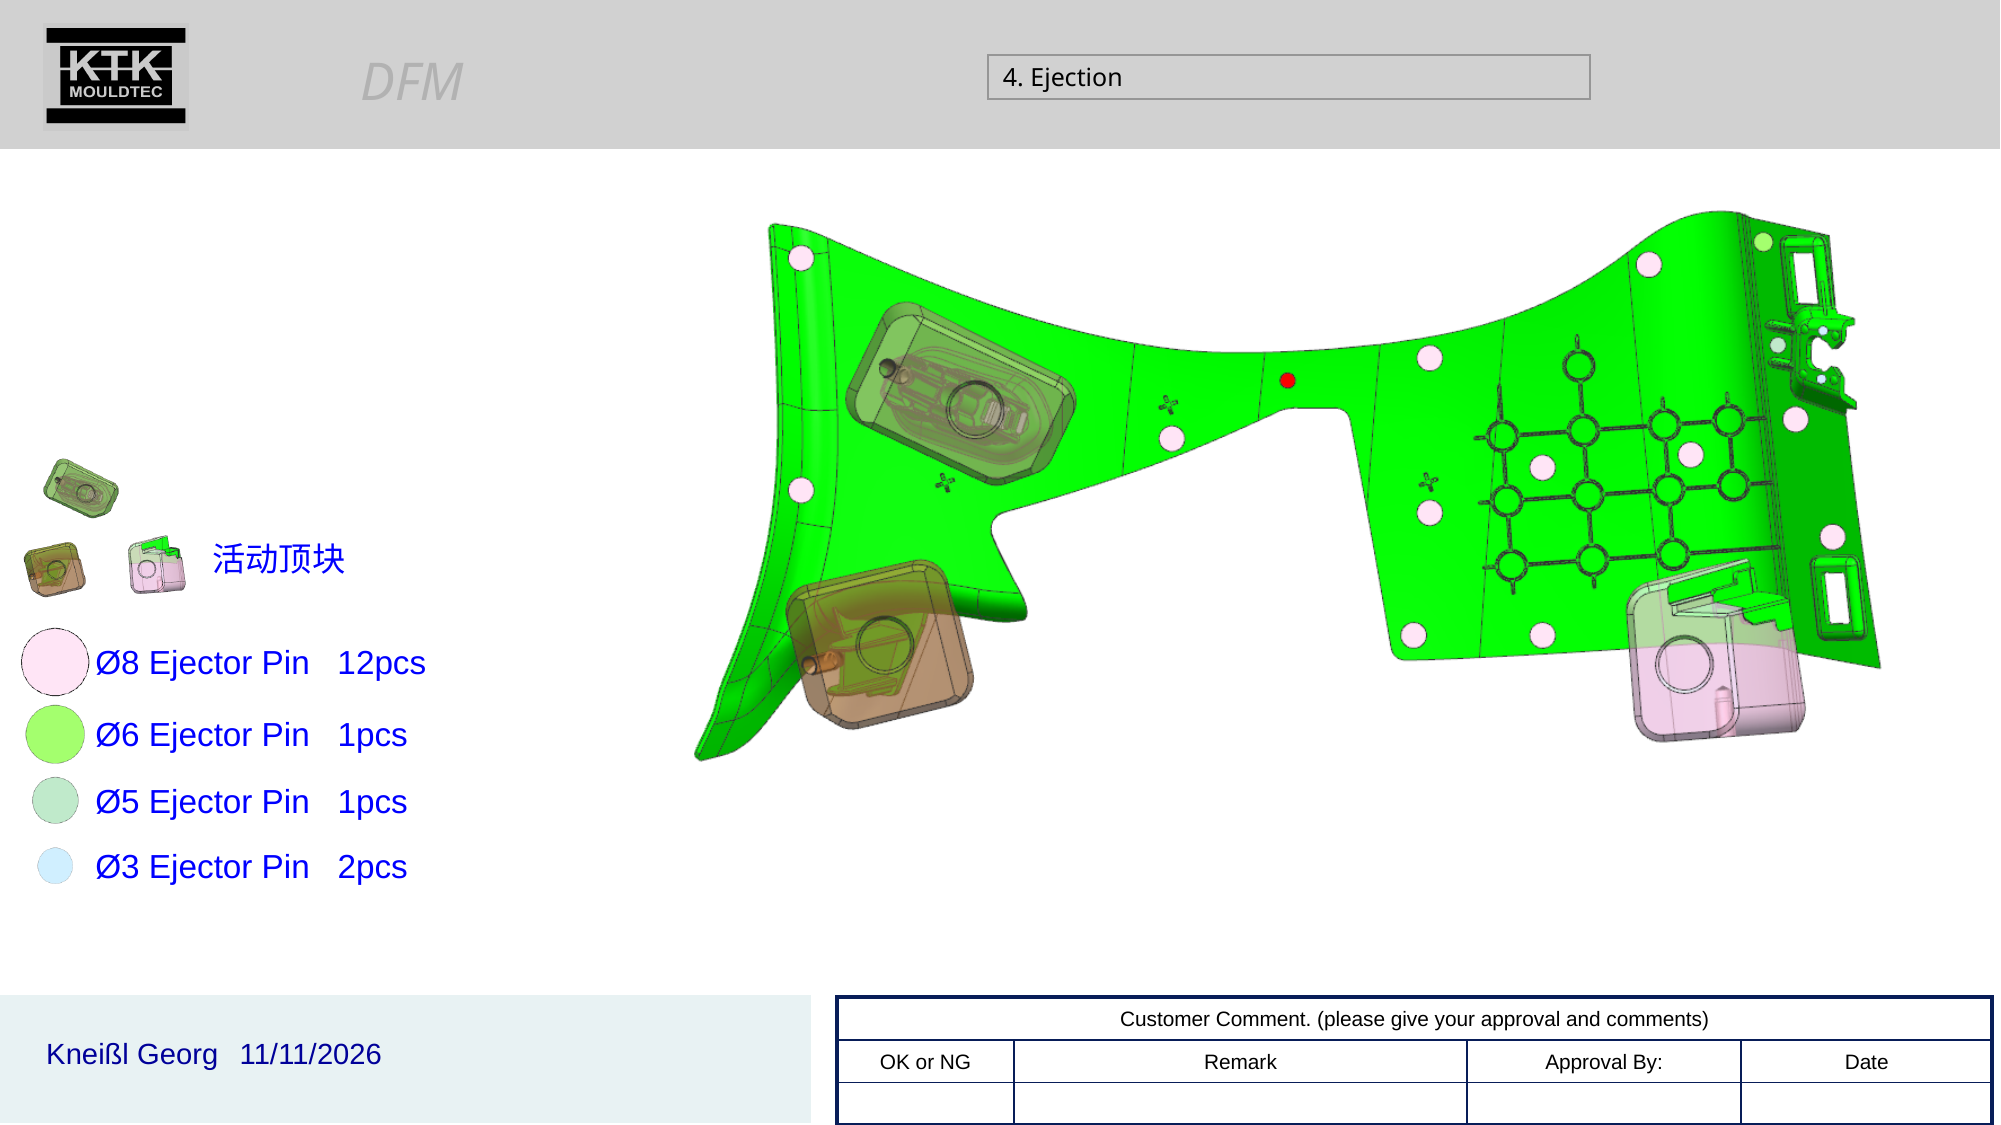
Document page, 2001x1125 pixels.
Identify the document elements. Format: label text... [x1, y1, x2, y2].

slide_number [188, 1027, 433, 1106]
text_box Ø3 Ejector Pin 2pcs [80, 837, 433, 893]
text_box 4. Ejection [988, 54, 1591, 100]
picture [30, 776, 79, 825]
picture [125, 532, 188, 599]
text_box Ø5 Ejector Pin 1pcs [80, 772, 433, 828]
picture [692, 207, 1885, 764]
picture [19, 626, 91, 698]
picture [25, 703, 85, 764]
text_box Ø8 Ejector Pin 12pcs [96, 633, 452, 689]
picture [19, 457, 120, 599]
picture [36, 847, 73, 884]
text_box Ø6 Ejector Pin 1pcs [89, 705, 433, 761]
text_box 活动顶块 [197, 530, 361, 586]
